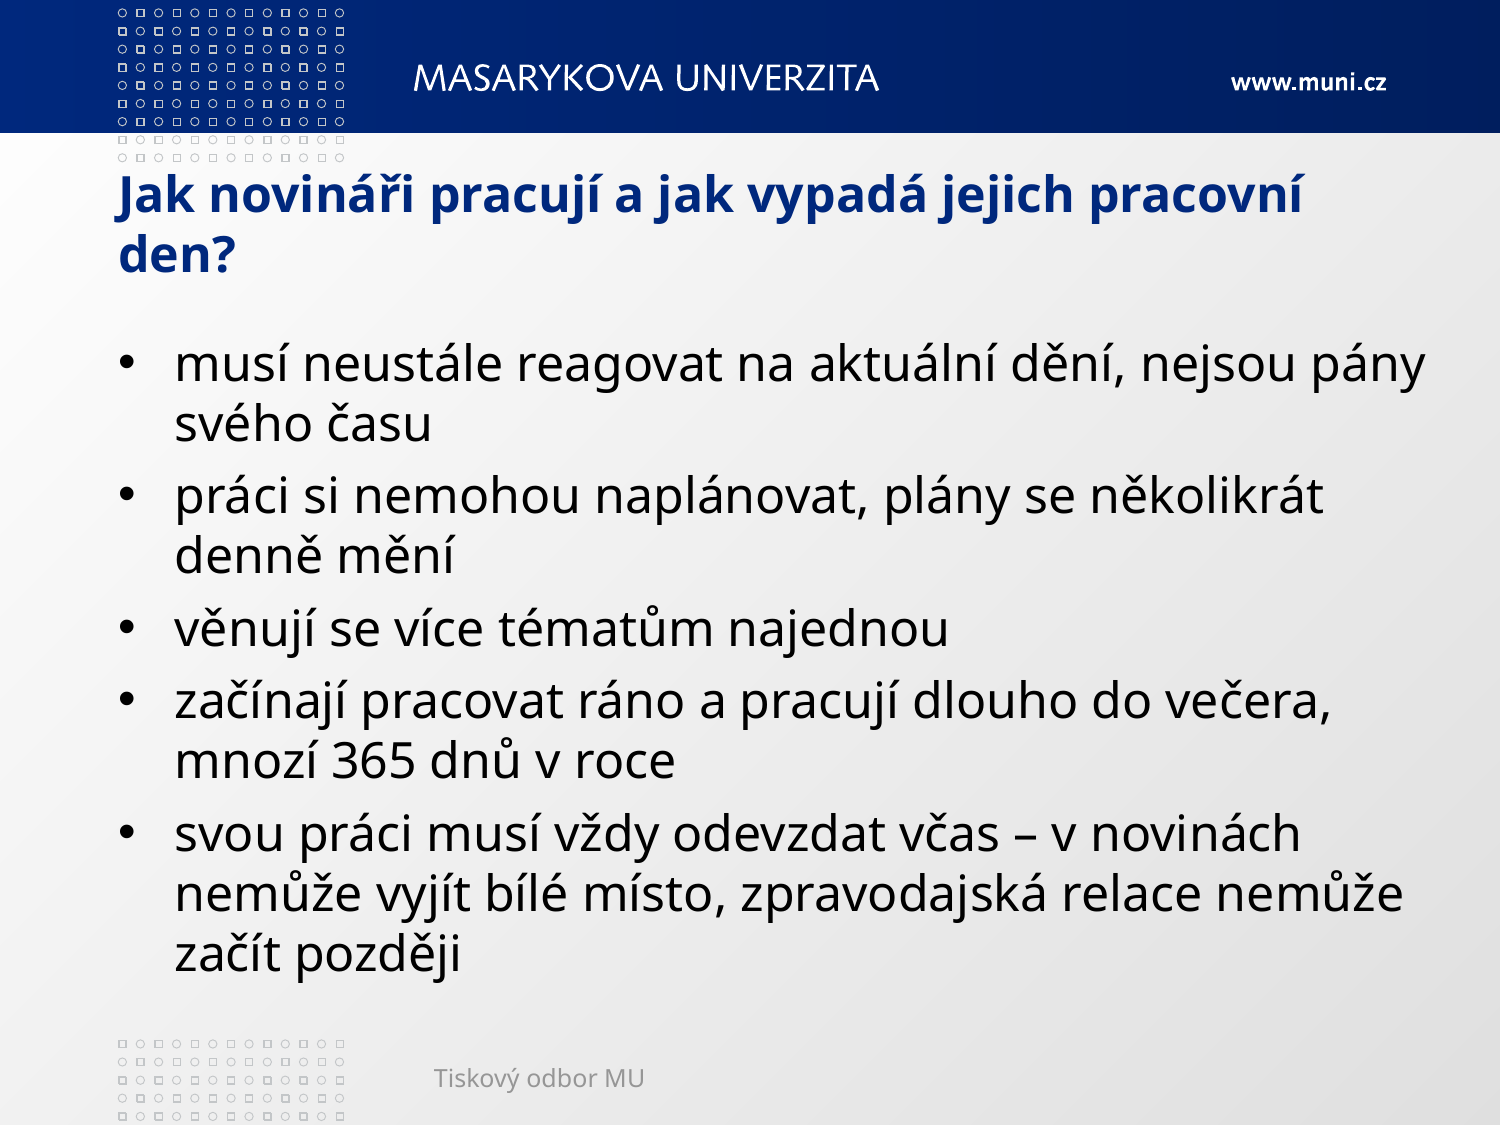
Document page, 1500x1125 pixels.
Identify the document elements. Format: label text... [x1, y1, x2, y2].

footer Tiskový odbor MU [419, 1025, 1081, 1100]
list musí neustále reagovat na aktuální dění, nejsou pány svého času práci si nemohou naplánovat, plány se několikrát denně mění věnují se více tématům najednou začínají pracovat ráno a pracují dlouho do večera, mnozí 365 dnů v roce svou práci musí vždy odevzdat včas – v novinách nemůže vyjít bílé místo, zpravodajská relace nemůže začít později [118, 331, 1469, 1006]
title Jak novináři pracují a jak vypadá jejich pracovní den? [118, 184, 1403, 291]
